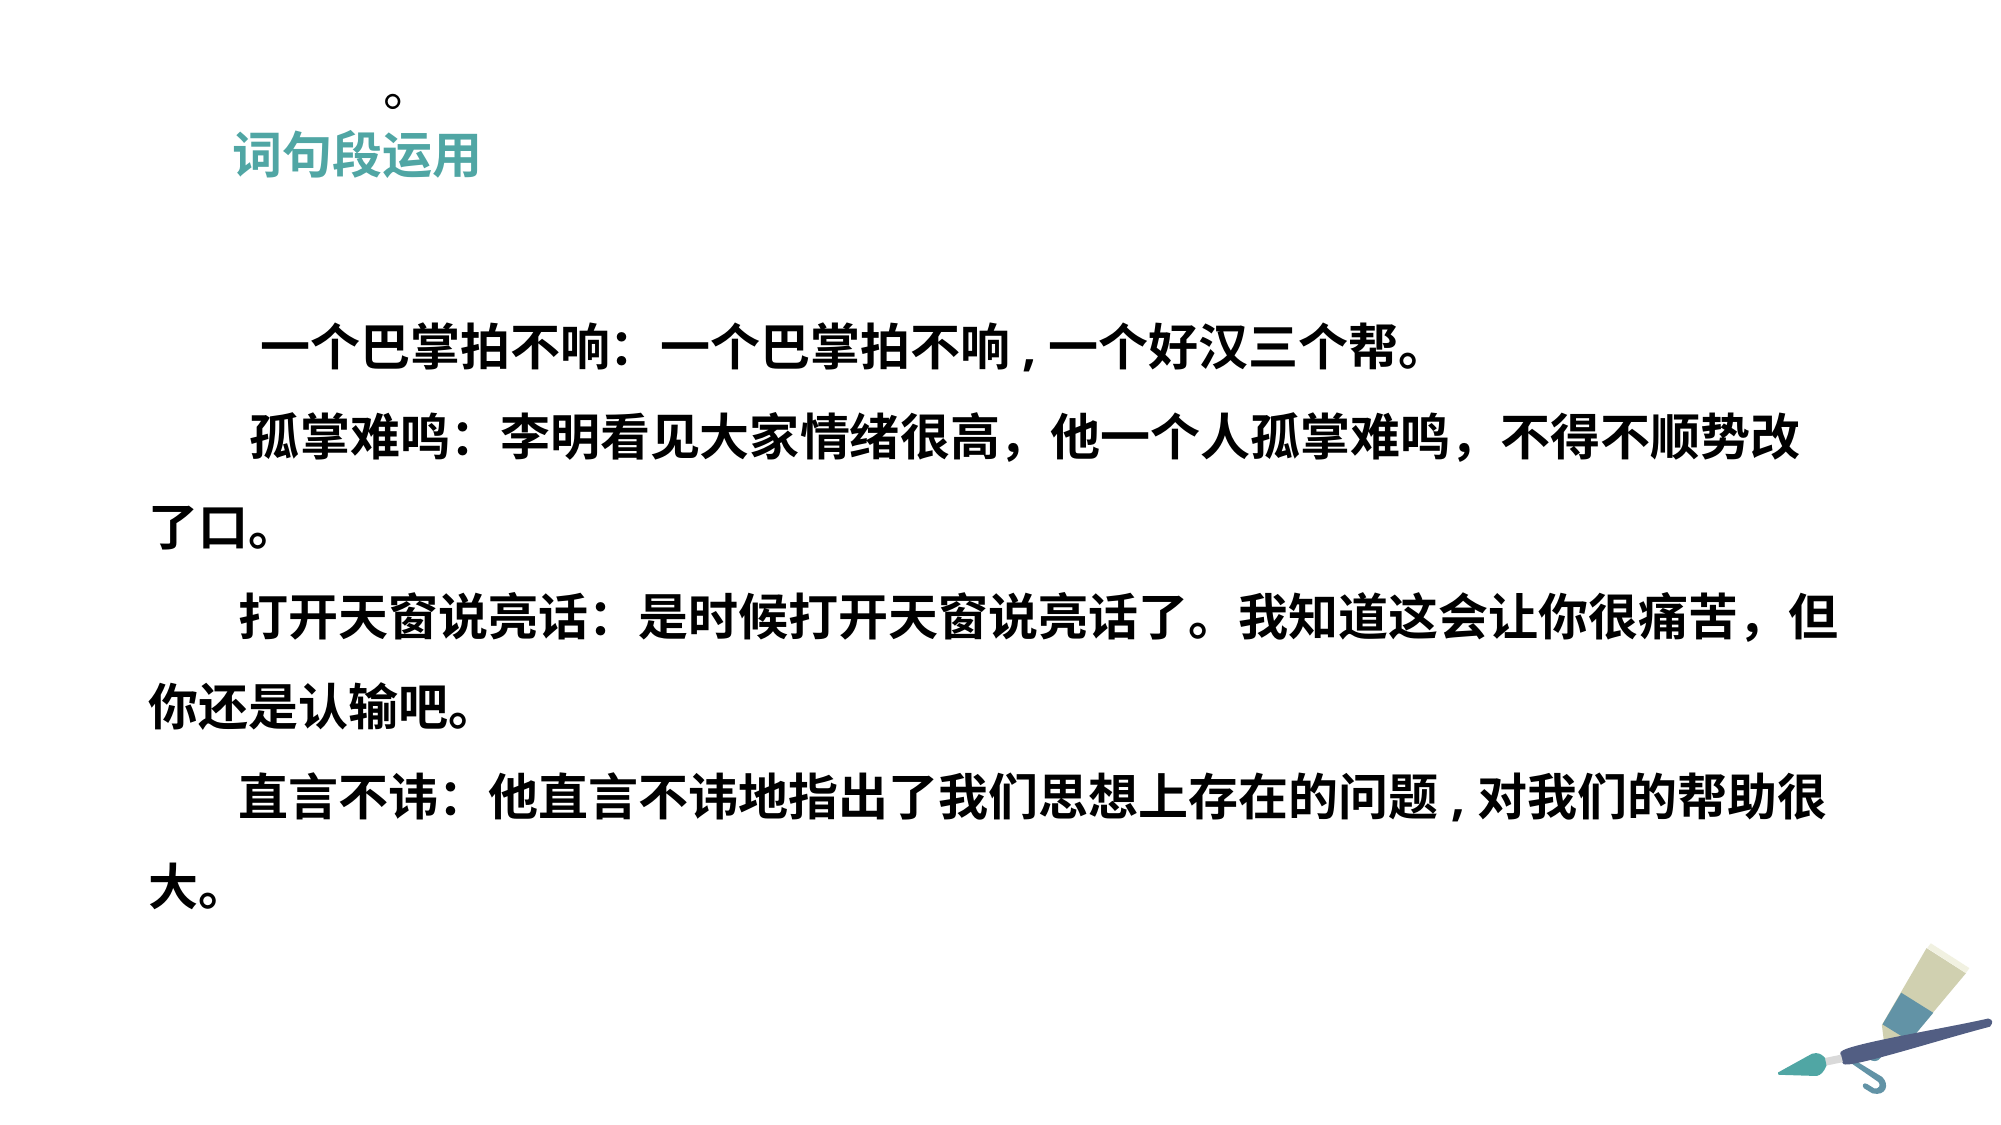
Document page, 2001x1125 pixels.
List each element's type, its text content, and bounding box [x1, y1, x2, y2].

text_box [1811, 945, 1974, 1125]
text_box 词句段运用 [217, 116, 498, 191]
text_box 。 [368, 49, 449, 125]
text_box 一个巴掌拍不响：一个巴掌拍不响,一个好汉三个帮。 孤掌难鸣：李明看见大家情绪很高，他一个人孤掌难鸣，不得不顺势改了口。 打开天窗说亮话：是时候打开天窗说亮话了。我知道这会让你很痛苦，但你还是认输吧。 直言不讳：他直言不讳地指出了我们思想上存在的问题,对我们的帮助很大。 [133, 278, 1856, 924]
